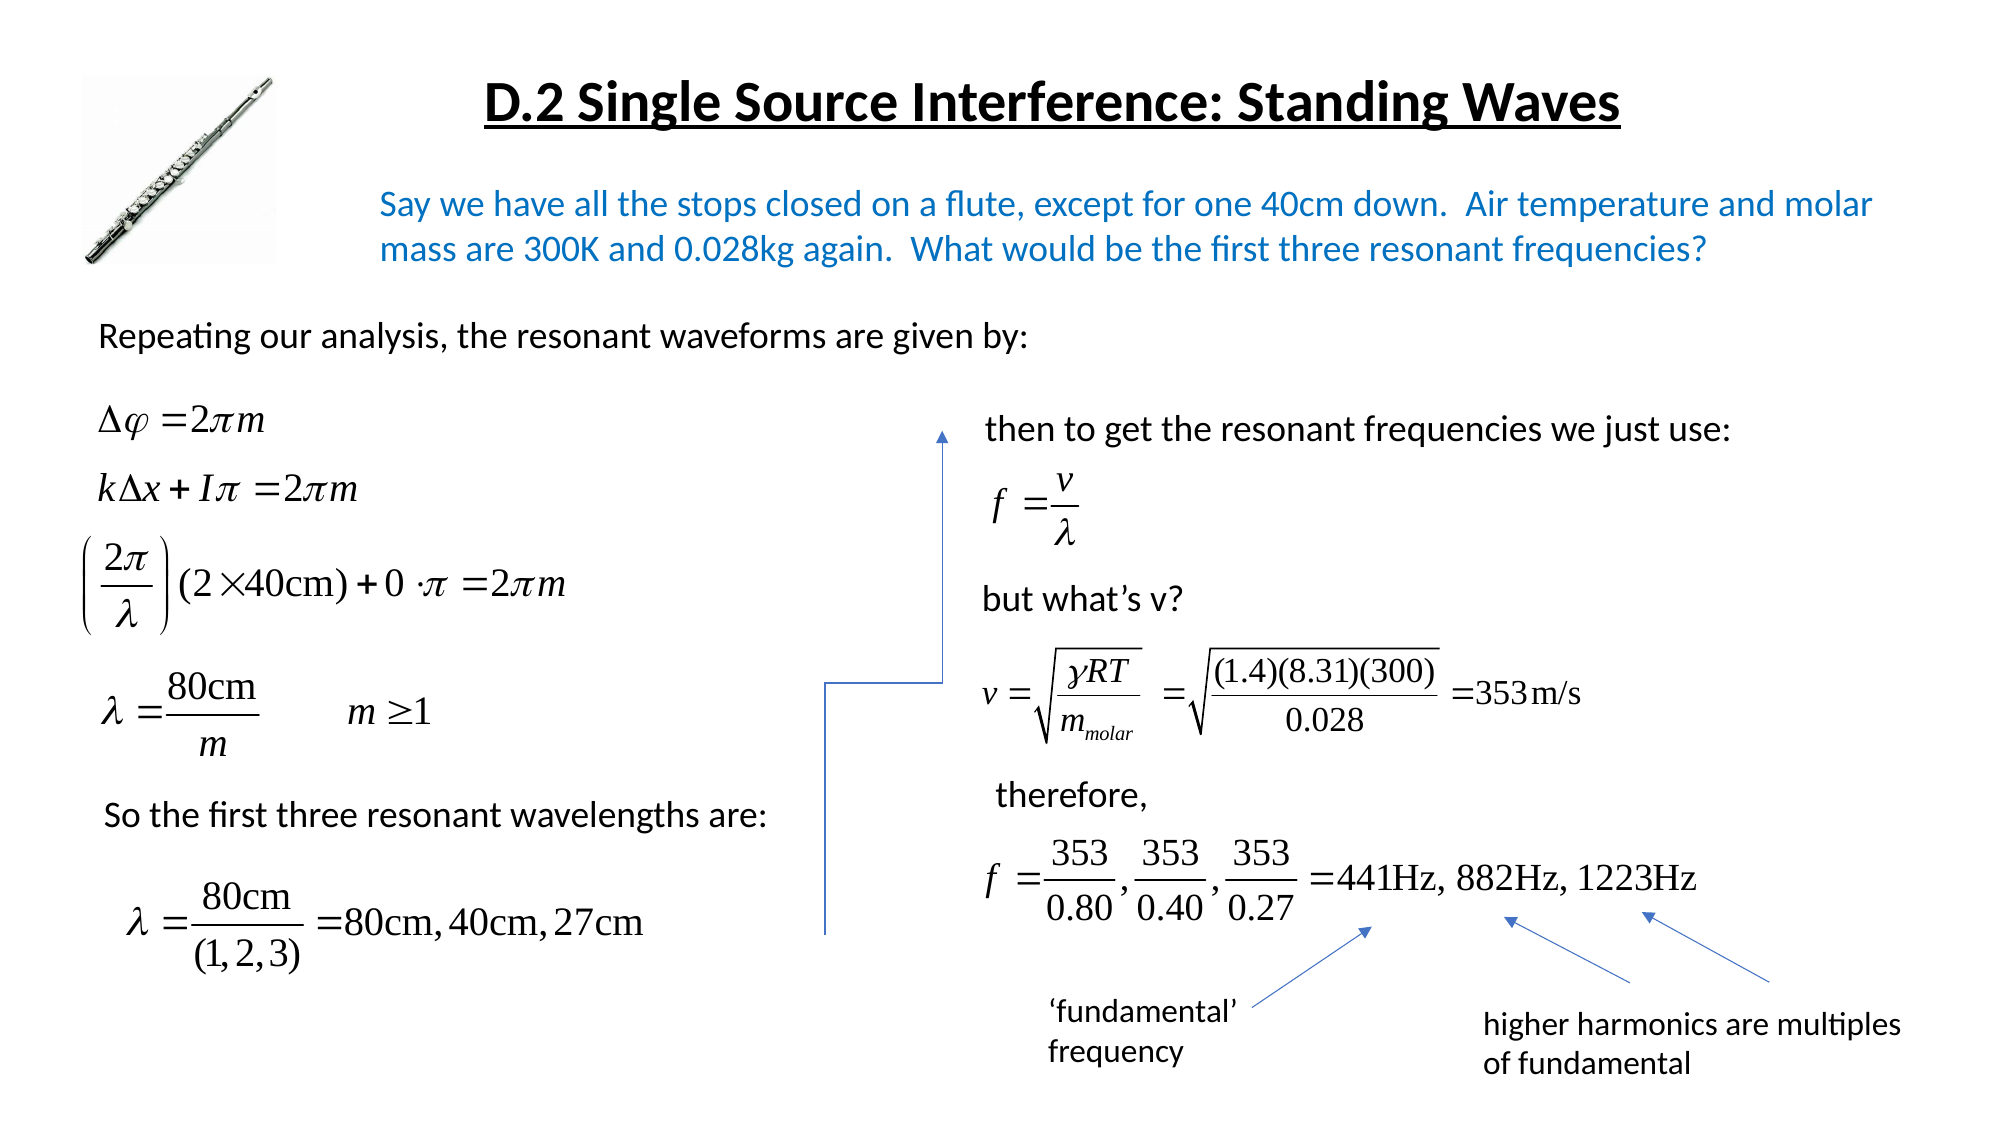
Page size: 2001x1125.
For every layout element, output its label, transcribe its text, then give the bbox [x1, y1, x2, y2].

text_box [972, 829, 1707, 929]
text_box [94, 660, 436, 766]
text_box therefore, [980, 763, 1164, 823]
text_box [79, 74, 280, 269]
text_box Say we have all the stops closed on a flute, except for one 40cm down. Air temperature and molar mass are 300K and 0.028kg again. What would be the first three resonant frequencies? [364, 171, 1930, 276]
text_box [1503, 916, 1630, 983]
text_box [119, 870, 650, 983]
text_box higher harmonics are multiples of fundamental [1468, 994, 1925, 1089]
text_box So the first three resonant wavelengths are: [88, 782, 784, 843]
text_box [74, 528, 575, 644]
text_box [1154, 639, 1589, 743]
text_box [977, 639, 1151, 752]
text_box D.2 Single Source Interference: Standing Waves [469, 63, 1721, 147]
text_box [979, 454, 1086, 554]
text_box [631, 624, 1136, 742]
text_box Repeating our analysis, the resonant waveforms are given by: [83, 304, 1045, 364]
text_box but what’s v? [967, 566, 1200, 626]
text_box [1641, 912, 1770, 983]
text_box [91, 395, 274, 450]
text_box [1251, 926, 1372, 1008]
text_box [91, 464, 365, 512]
text_box then to get the resonant frequencies we just use: [970, 396, 1748, 456]
text_box ‘fundamental’ frequency [1033, 982, 1261, 1077]
